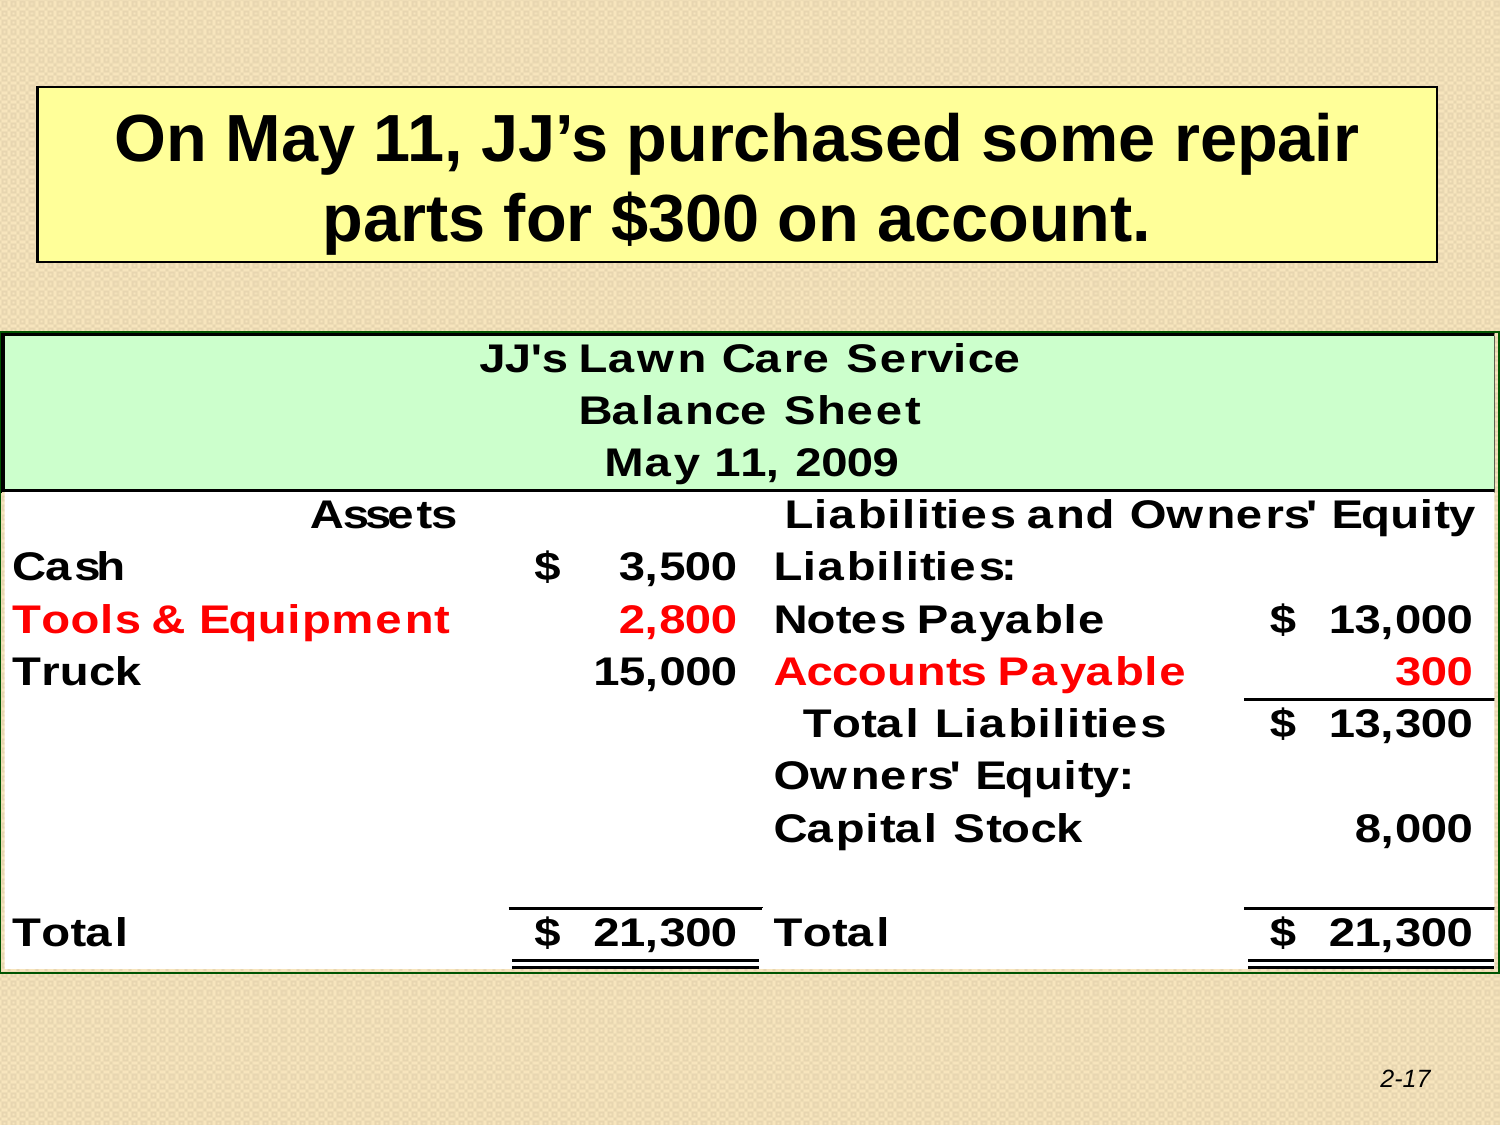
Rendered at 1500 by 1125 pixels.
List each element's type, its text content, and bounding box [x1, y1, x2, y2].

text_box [0, 332, 1499, 973]
text_box On May 11, JJ’s purchased some repair parts for $300 on account. [37, 87, 1438, 262]
